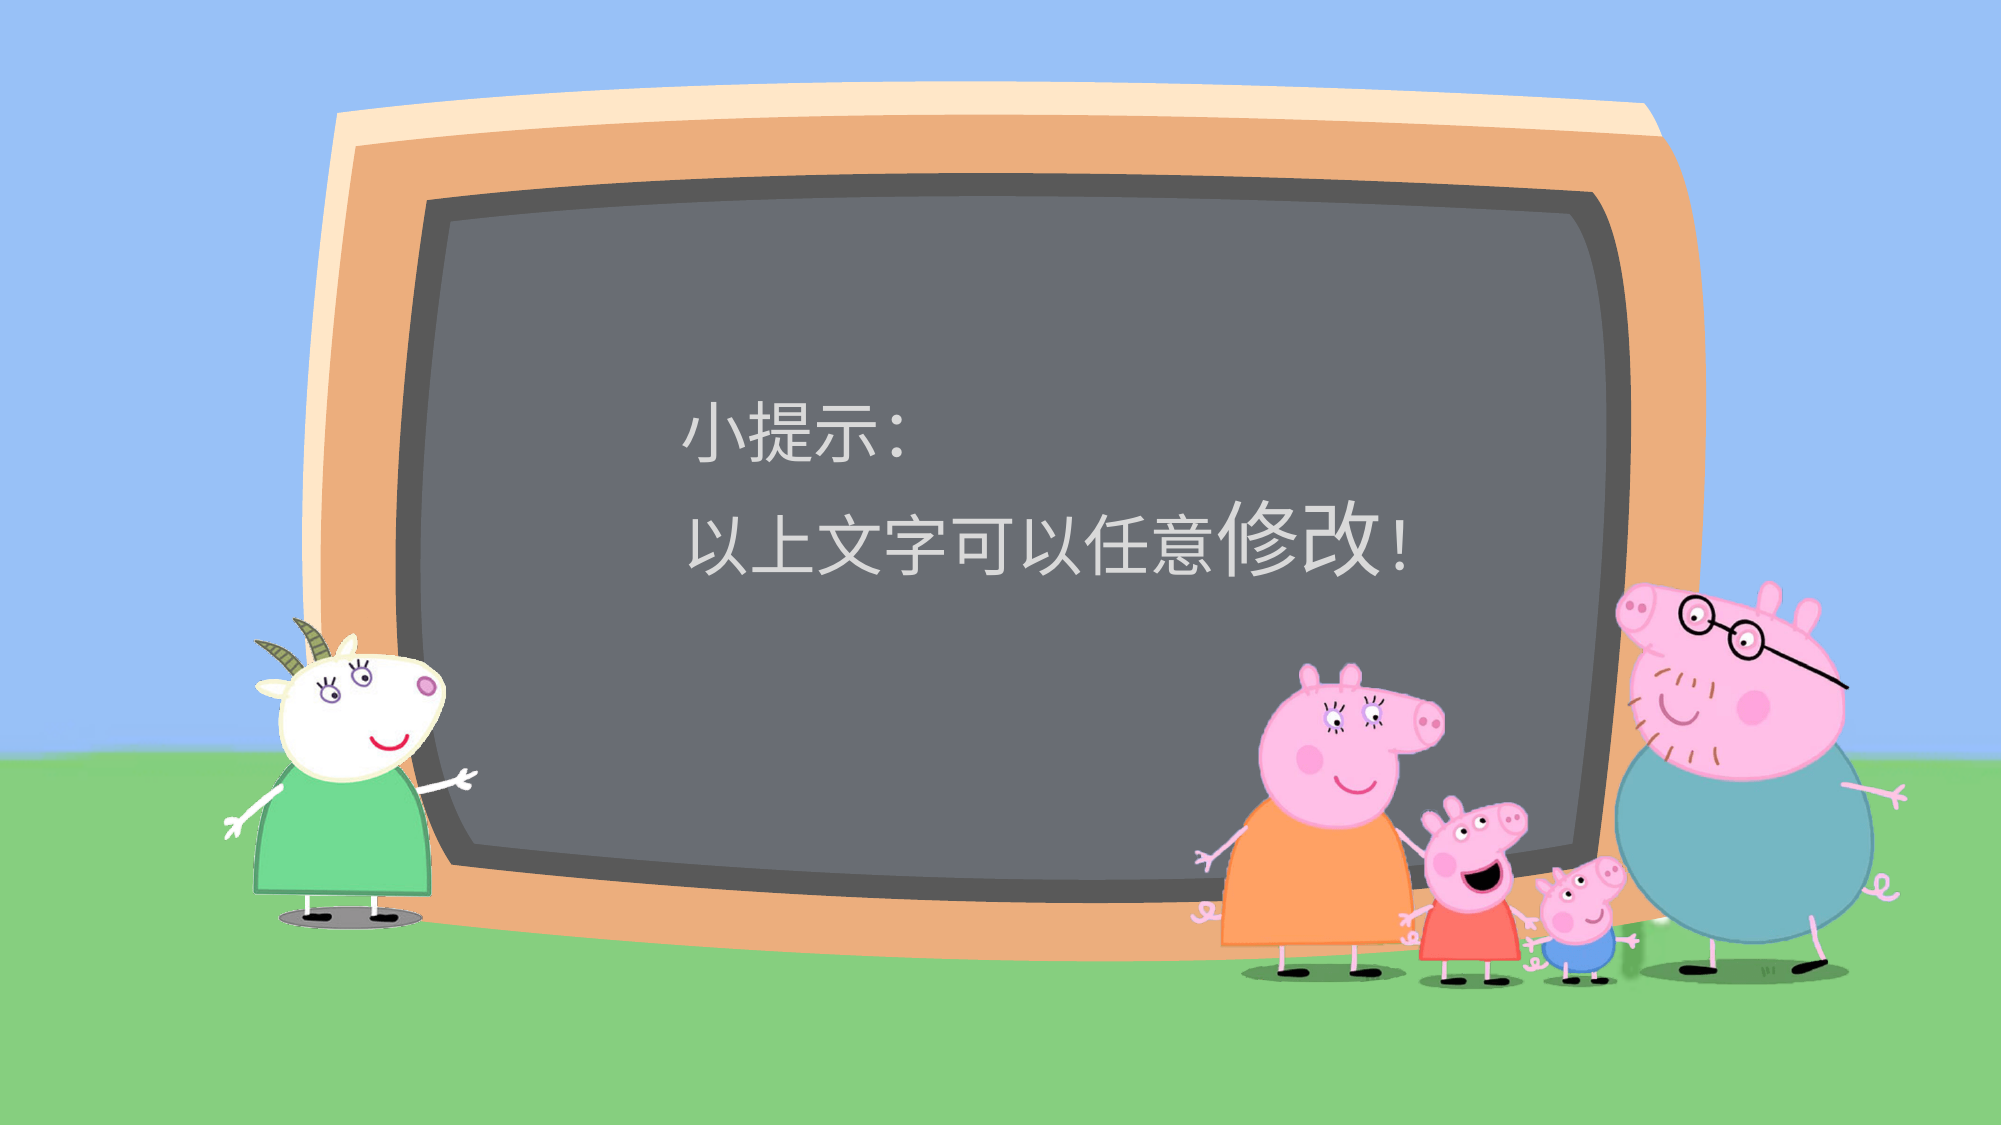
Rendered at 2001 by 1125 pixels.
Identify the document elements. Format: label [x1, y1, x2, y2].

picture [0, 0, 2001, 1125]
text_box [242, 47, 1758, 1018]
